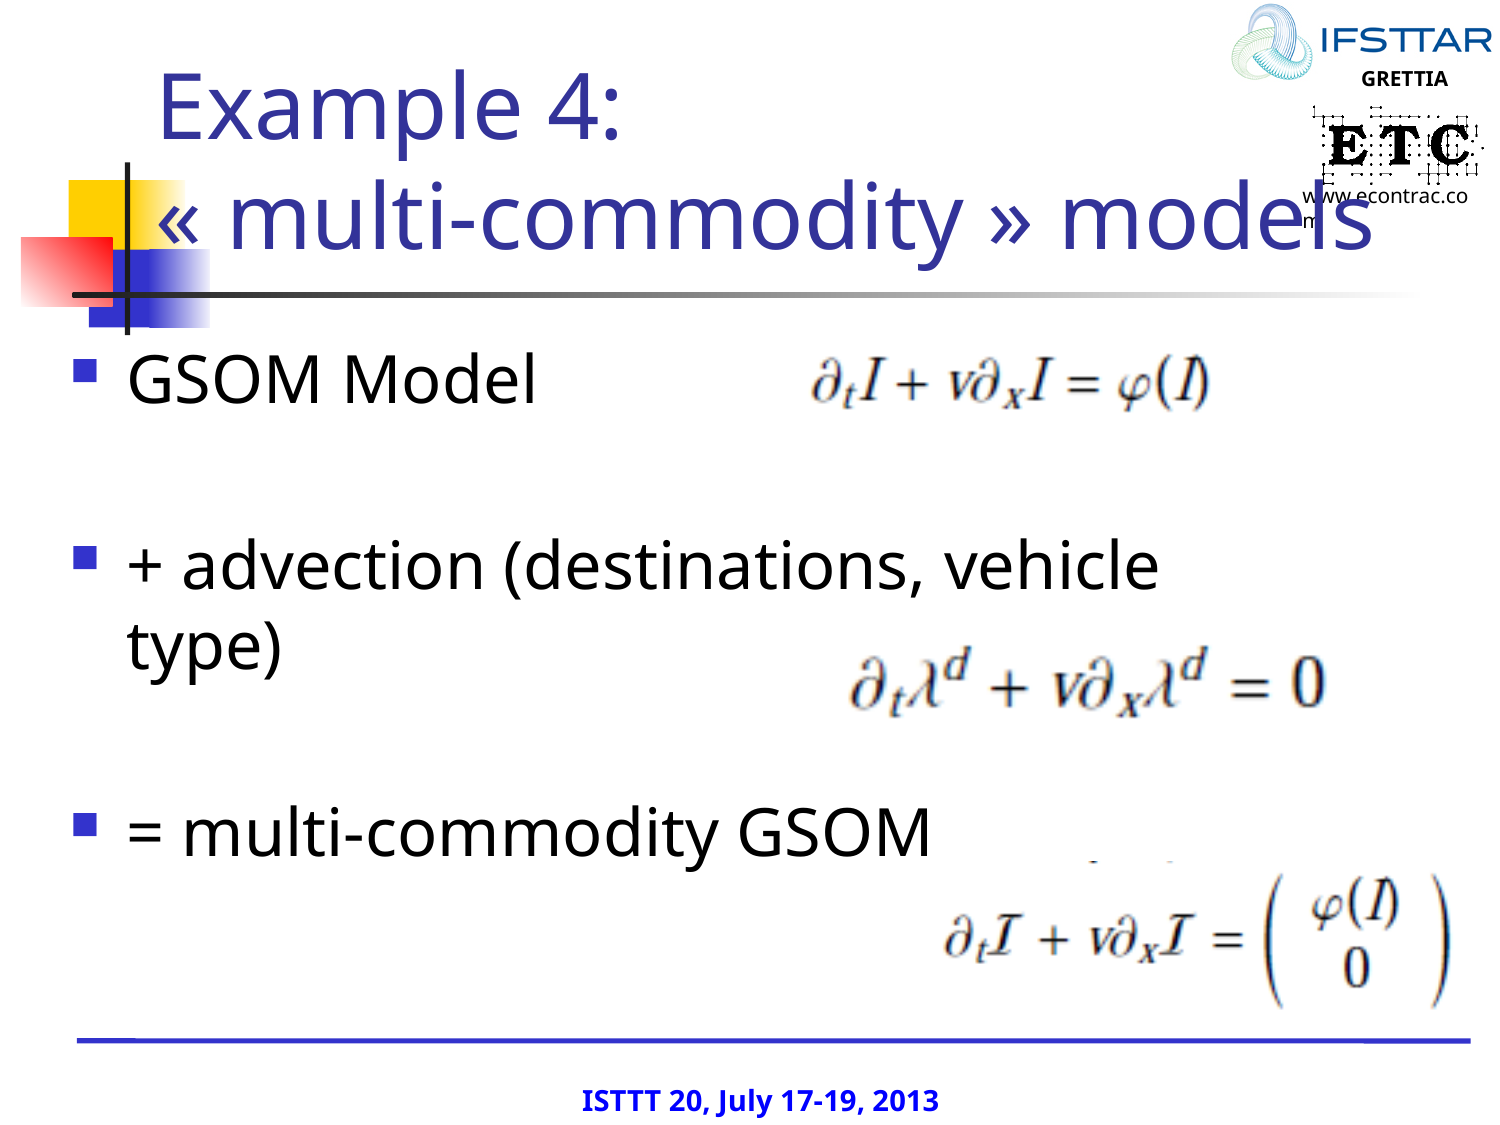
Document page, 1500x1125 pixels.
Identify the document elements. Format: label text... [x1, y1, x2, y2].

picture [803, 610, 1362, 760]
list GSOM Model + advection (destinations, vehicle type) = multi-commodity GSOM [54, 328, 1268, 956]
title Example 4: « multi-commodity » models [140, 35, 1407, 276]
picture [1230, 2, 1494, 82]
picture [1407, 105, 1484, 185]
footer ISTTT 20, July 17-19, 2013 [64, 1049, 1465, 1125]
picture [923, 861, 1472, 1018]
picture [773, 304, 1290, 461]
picture [1409, 74, 1417, 82]
